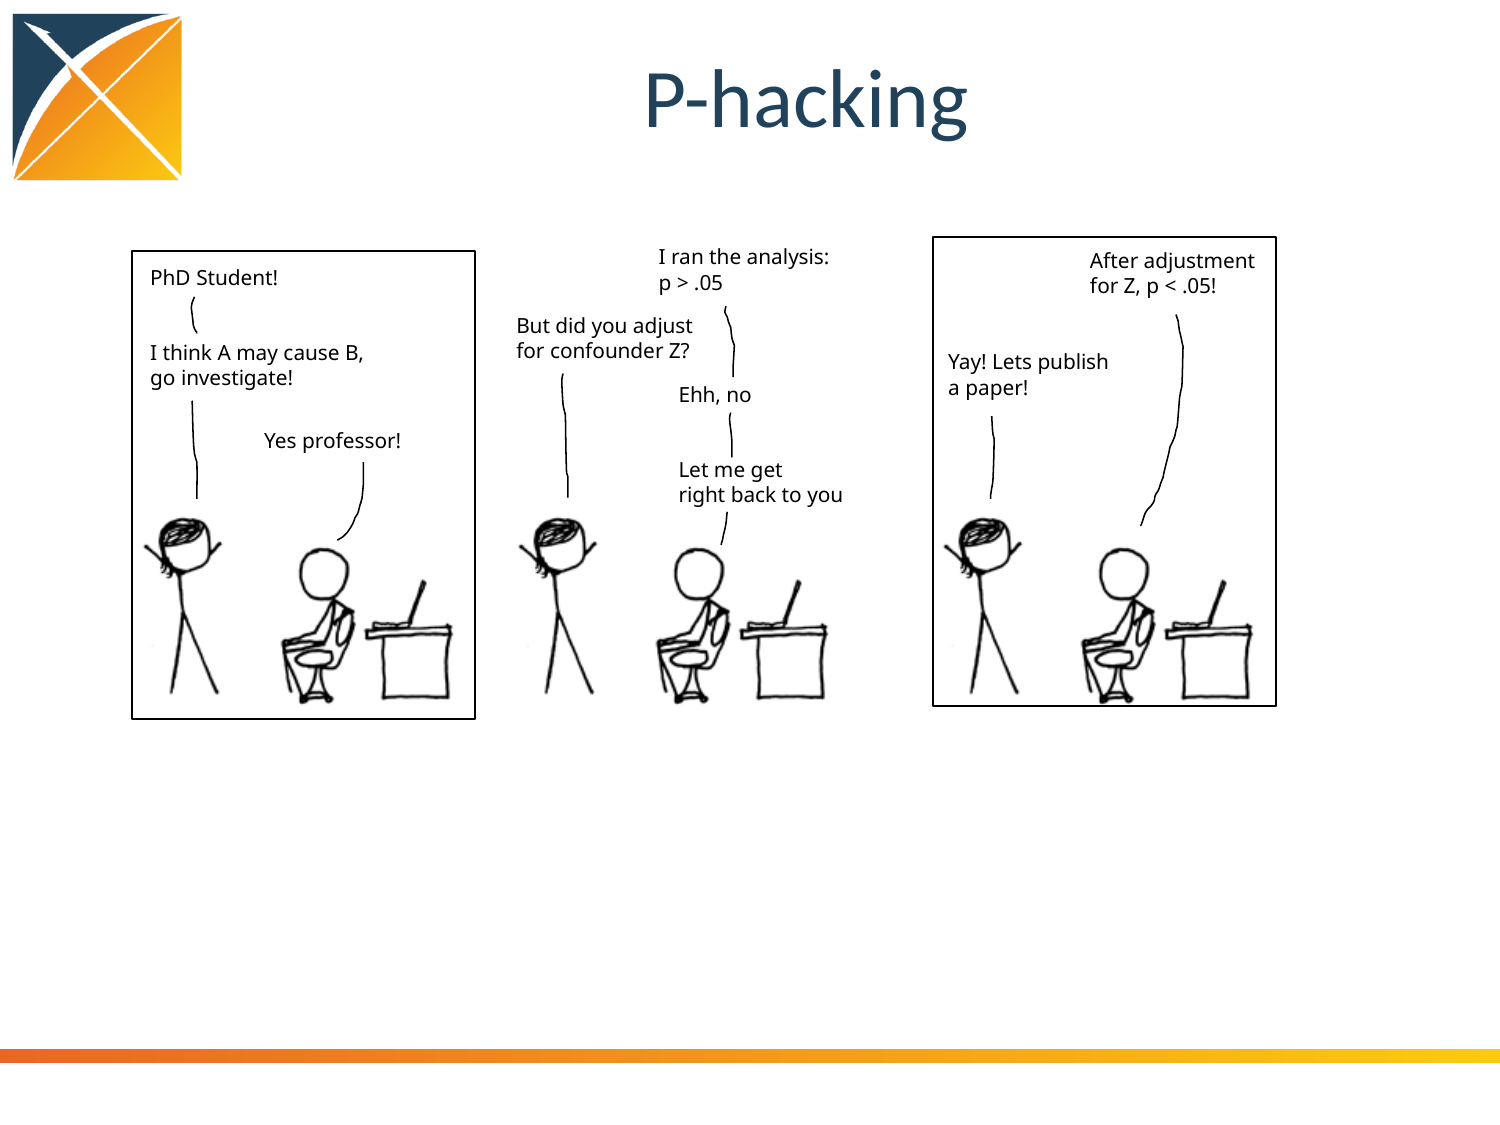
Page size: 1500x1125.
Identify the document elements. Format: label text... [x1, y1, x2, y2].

title P-hacking [187, 24, 1425, 163]
picture [136, 506, 458, 712]
text_box [190, 296, 198, 334]
text_box I ran the analysis: p > .05 [643, 236, 845, 302]
text_box [724, 306, 736, 378]
text_box Ehh, no Let me get right back to you [663, 374, 859, 515]
picture [511, 506, 833, 712]
text_box [561, 373, 569, 498]
text_box [931, 235, 1278, 708]
text_box [989, 416, 995, 499]
text_box [728, 412, 733, 458]
text_box But did you adjust for confounder Z? [501, 305, 708, 371]
text_box [349, 462, 365, 505]
text_box [191, 400, 198, 499]
picture [0, 0, 206, 200]
text_box [1144, 314, 1184, 505]
picture [936, 506, 1258, 712]
text_box [130, 249, 477, 722]
